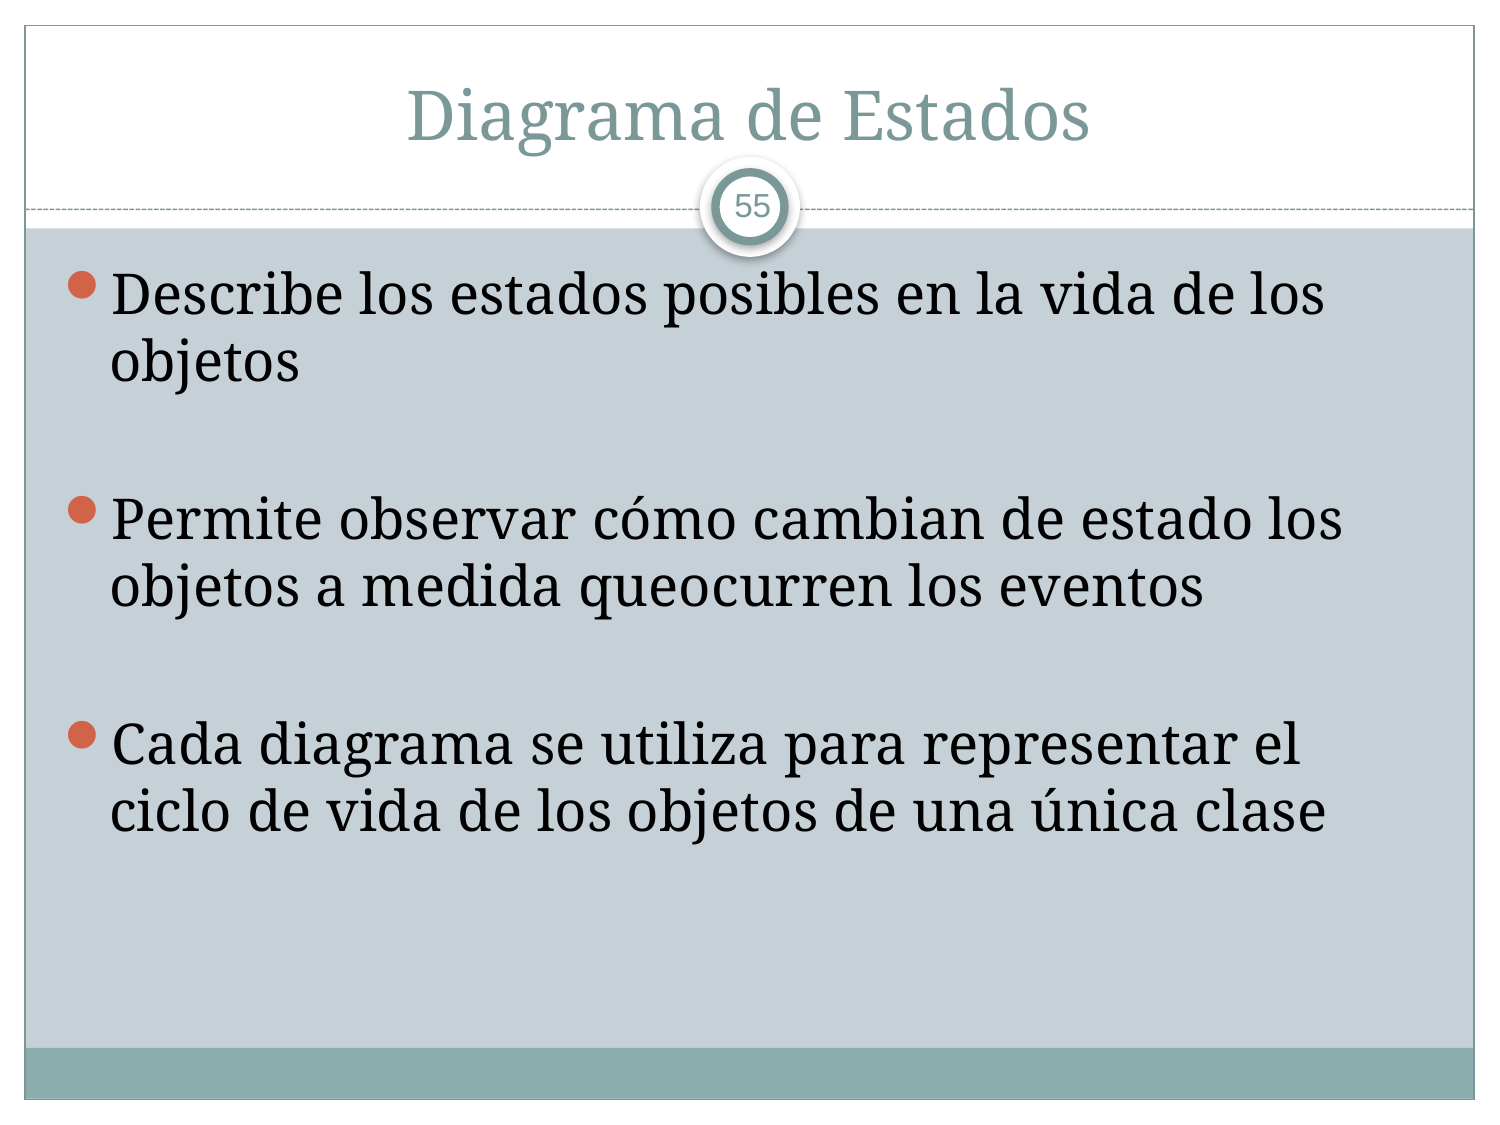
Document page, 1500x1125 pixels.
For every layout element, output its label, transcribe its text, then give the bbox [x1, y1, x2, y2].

slide_number 55 [715, 168, 791, 241]
title Diagrama de Estados [49, 37, 1450, 162]
list Describe los estados posibles en la vida de los objetos Permite observar cómo cambian de estado los objetos a medida queocurren los eventos Cada diagrama se utiliza para representar el ciclo de vida de los objetos de una única clase [49, 250, 1445, 1001]
